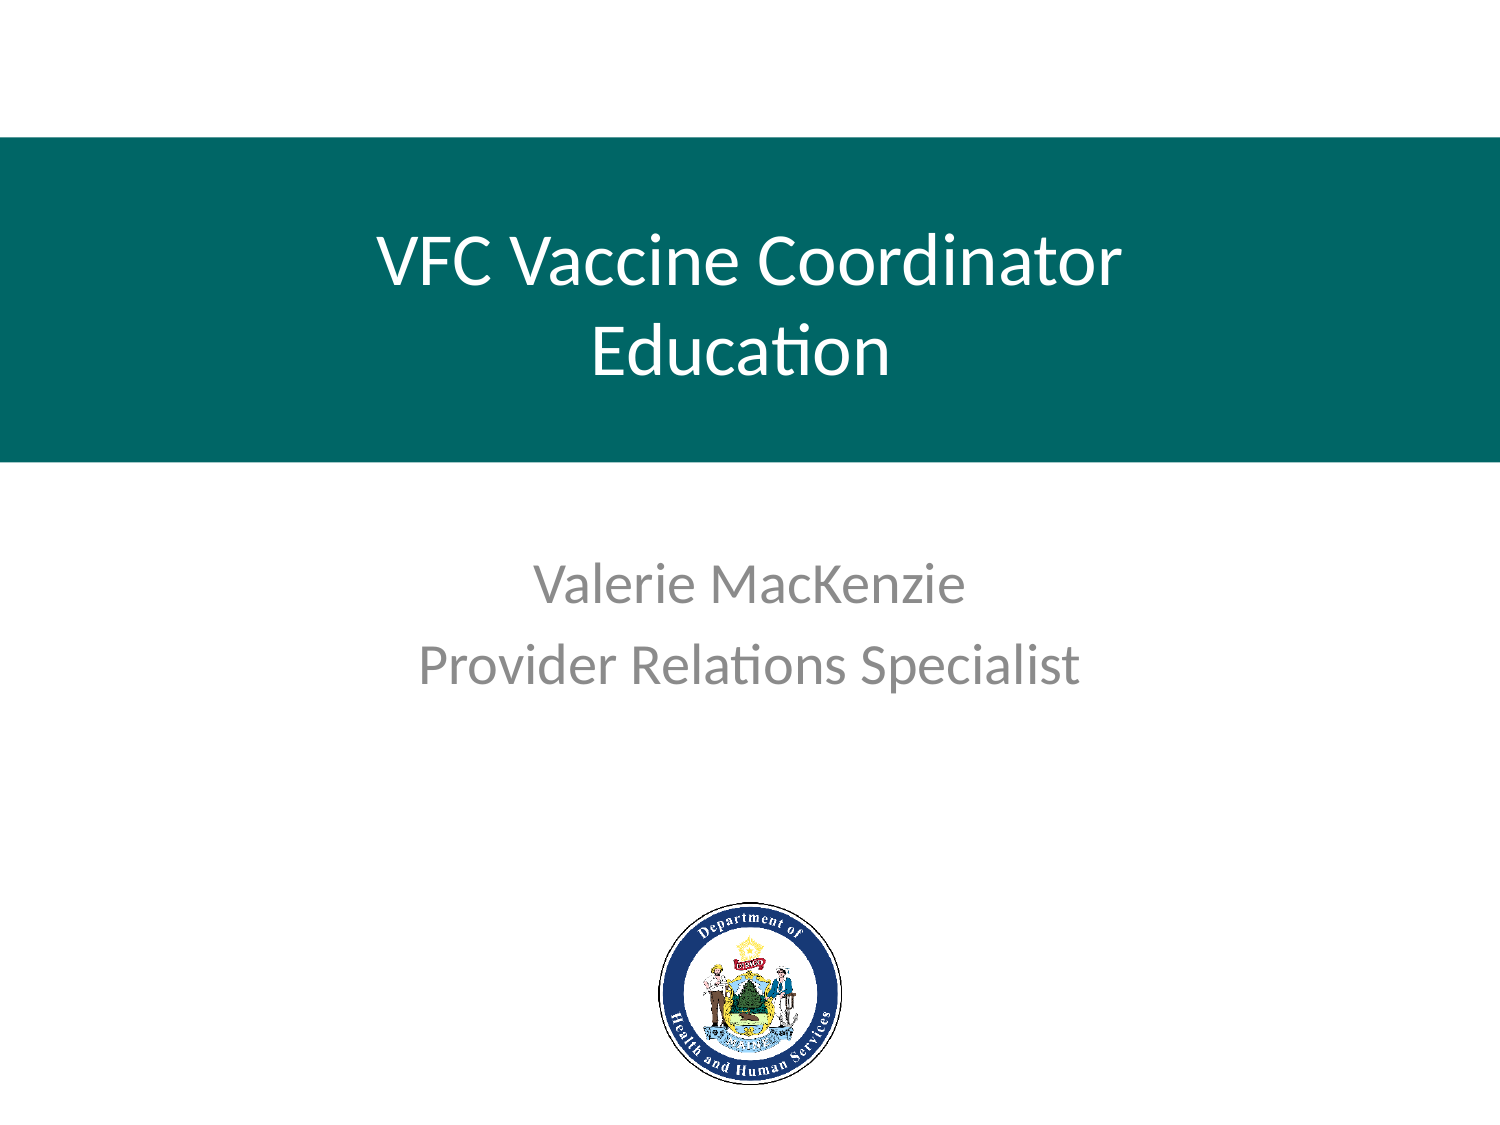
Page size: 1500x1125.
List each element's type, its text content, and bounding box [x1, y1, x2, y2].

subtitle Valerie MacKenzie Provider Relations Specialist [225, 537, 1275, 750]
picture [658, 902, 842, 1085]
title VFC Vaccine Coordinator Education [0, 137, 1500, 463]
